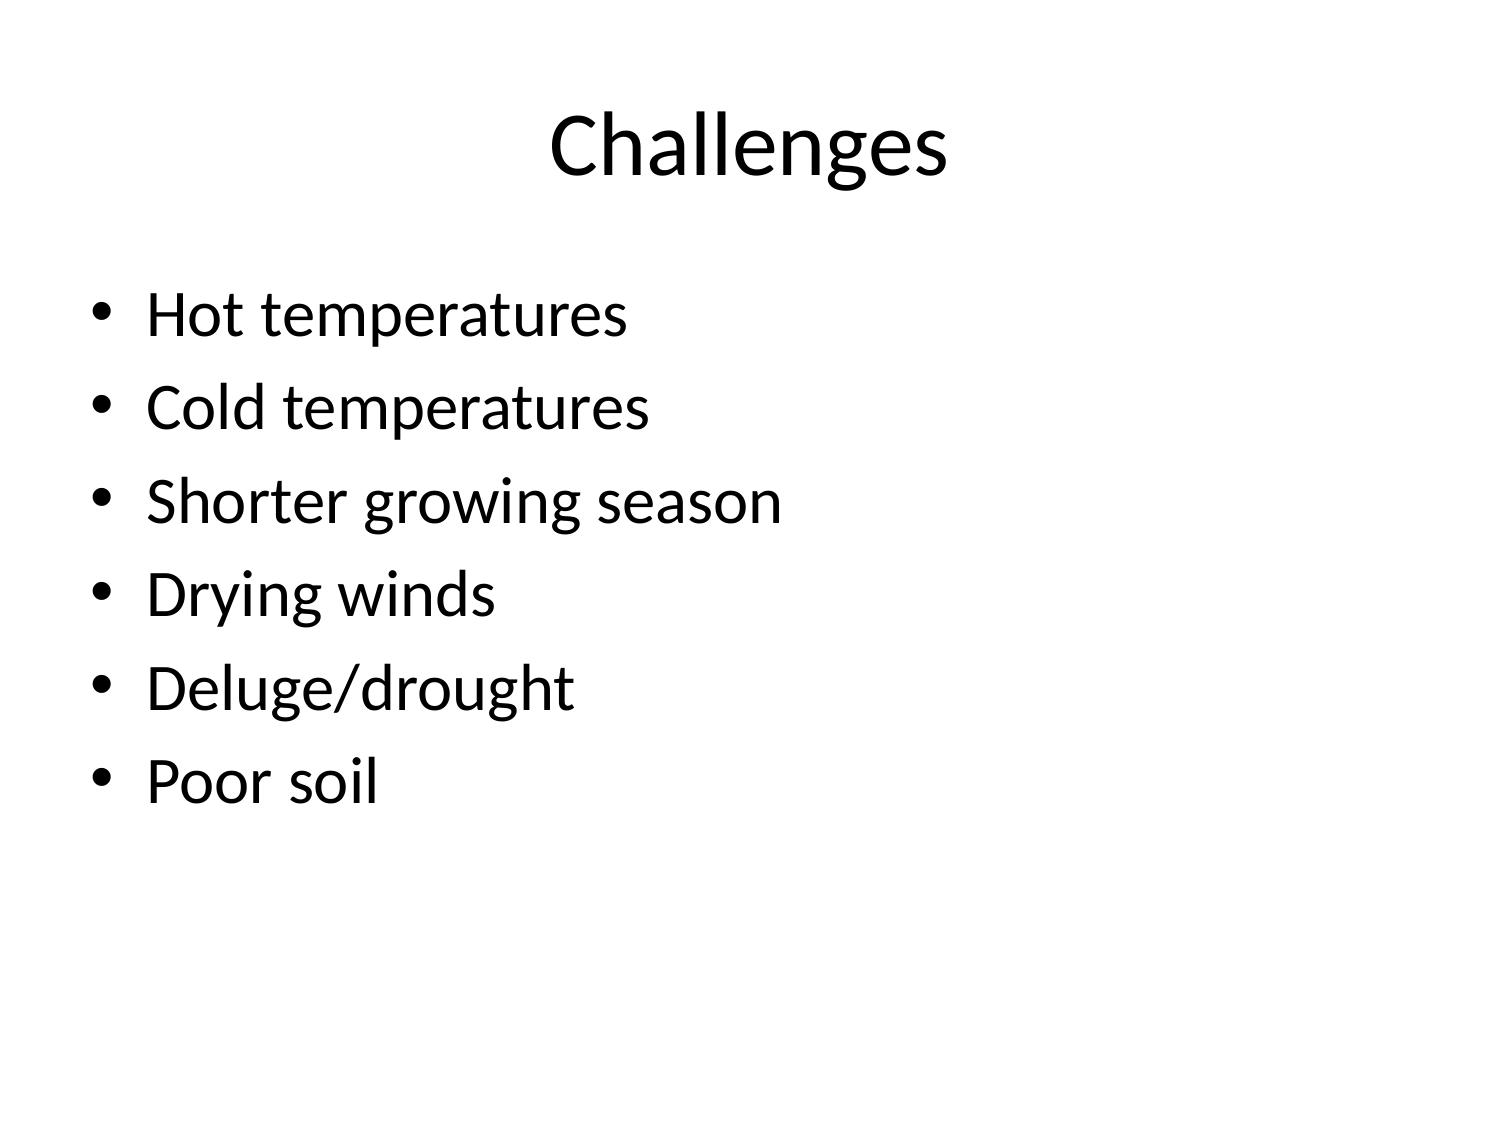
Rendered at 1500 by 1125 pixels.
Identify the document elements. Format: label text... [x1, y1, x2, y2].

list Hot temperatures Cold temperatures Shorter growing season Drying winds Deluge/drought Poor soil [75, 262, 1425, 1005]
title Challenges [75, 45, 1425, 233]
